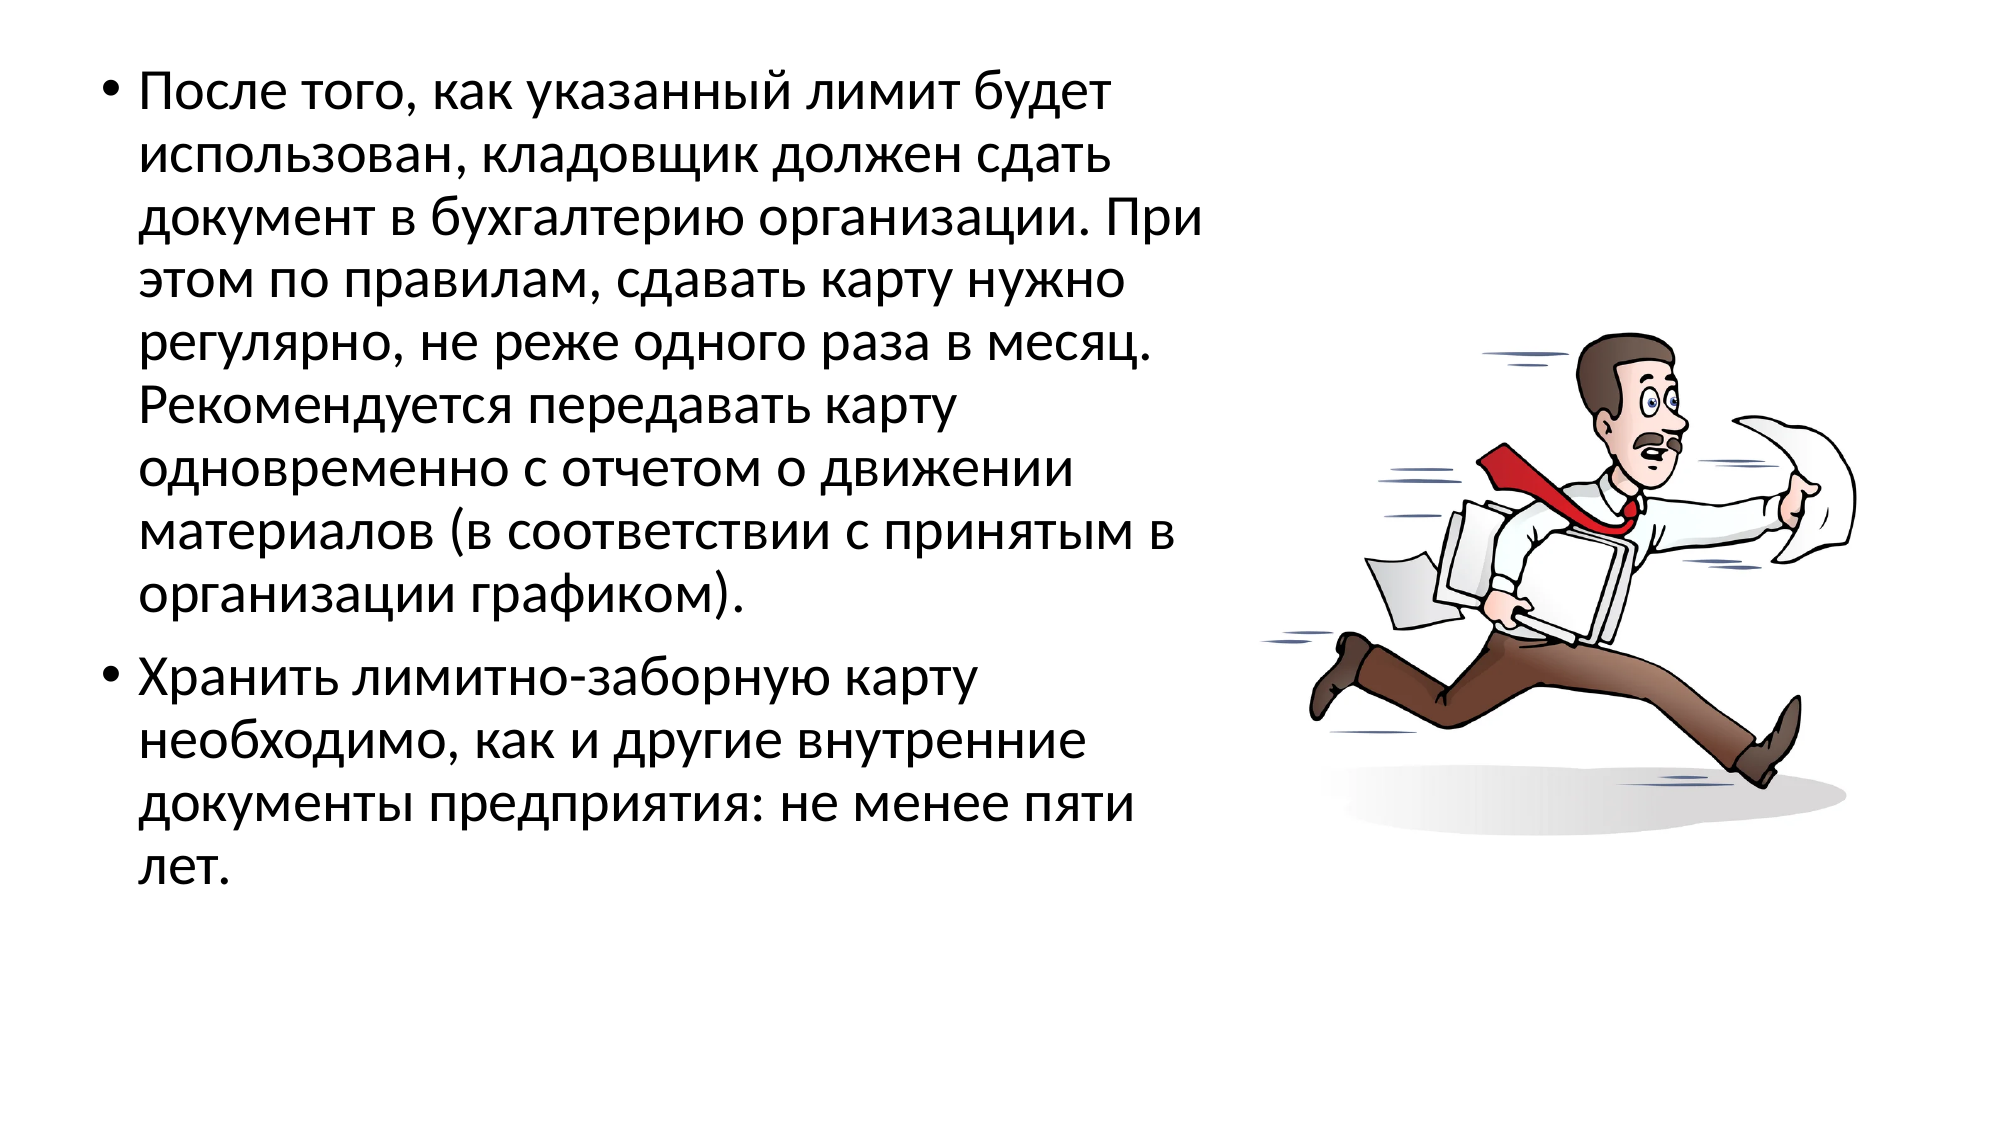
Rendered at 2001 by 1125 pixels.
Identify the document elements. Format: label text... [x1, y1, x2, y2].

list После того, как указанный лимит будет использован, кладовщик должен сдать документ в бухгалтерию организации. При этом по правилам, сдавать карту нужно регулярно, не реже одного раза в месяц. Рекомендуется передавать карту одновременно с отчетом о движении материалов (в соответствии с принятым в организации графиком). Хранить лимитно-заборную карту необходимо, как и другие внутренние документы предприятия: не менее пяти лет. [85, 51, 1257, 1102]
picture [1180, 312, 1935, 841]
